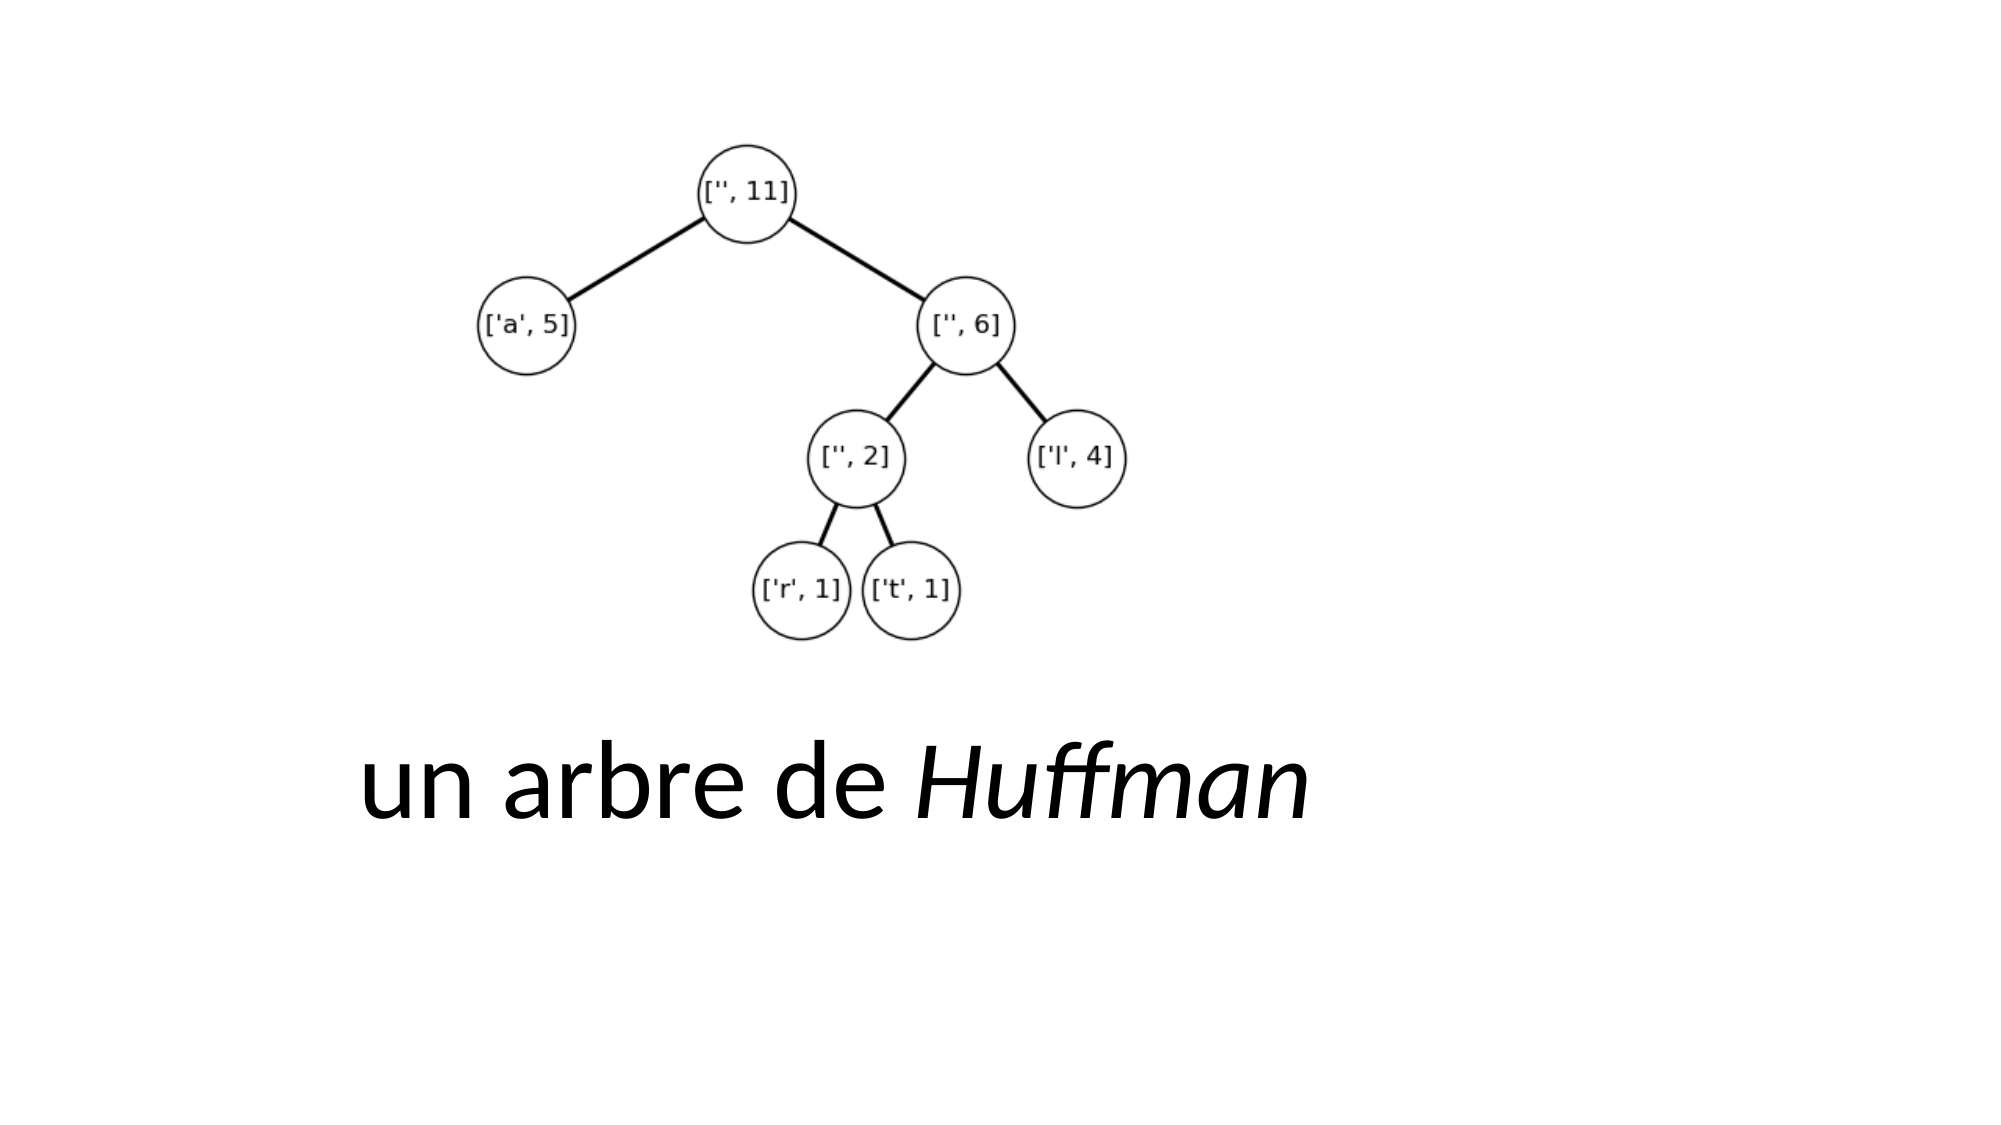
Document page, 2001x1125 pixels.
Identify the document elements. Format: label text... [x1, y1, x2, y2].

text_box un arbre de Huffman [343, 699, 1389, 849]
picture [437, 128, 1147, 656]
